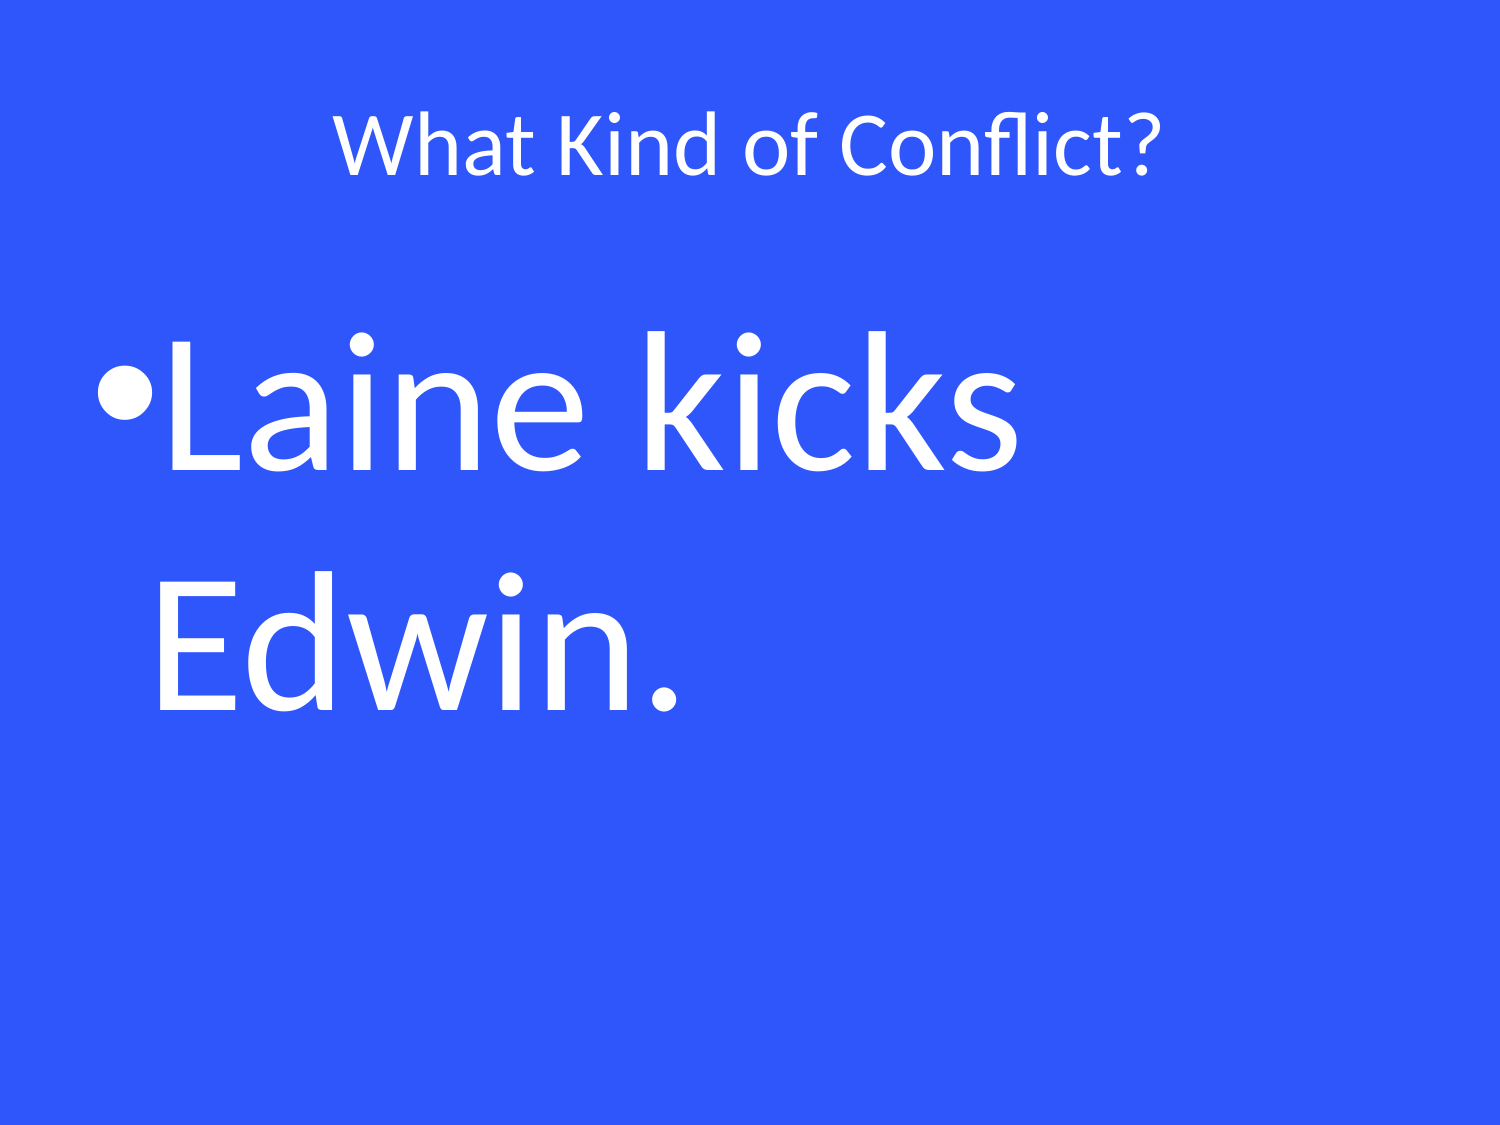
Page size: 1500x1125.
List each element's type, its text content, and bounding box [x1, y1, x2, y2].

title What Kind of Conflict? [75, 45, 1425, 233]
list Laine kicks Edwin. [75, 262, 1425, 1005]
